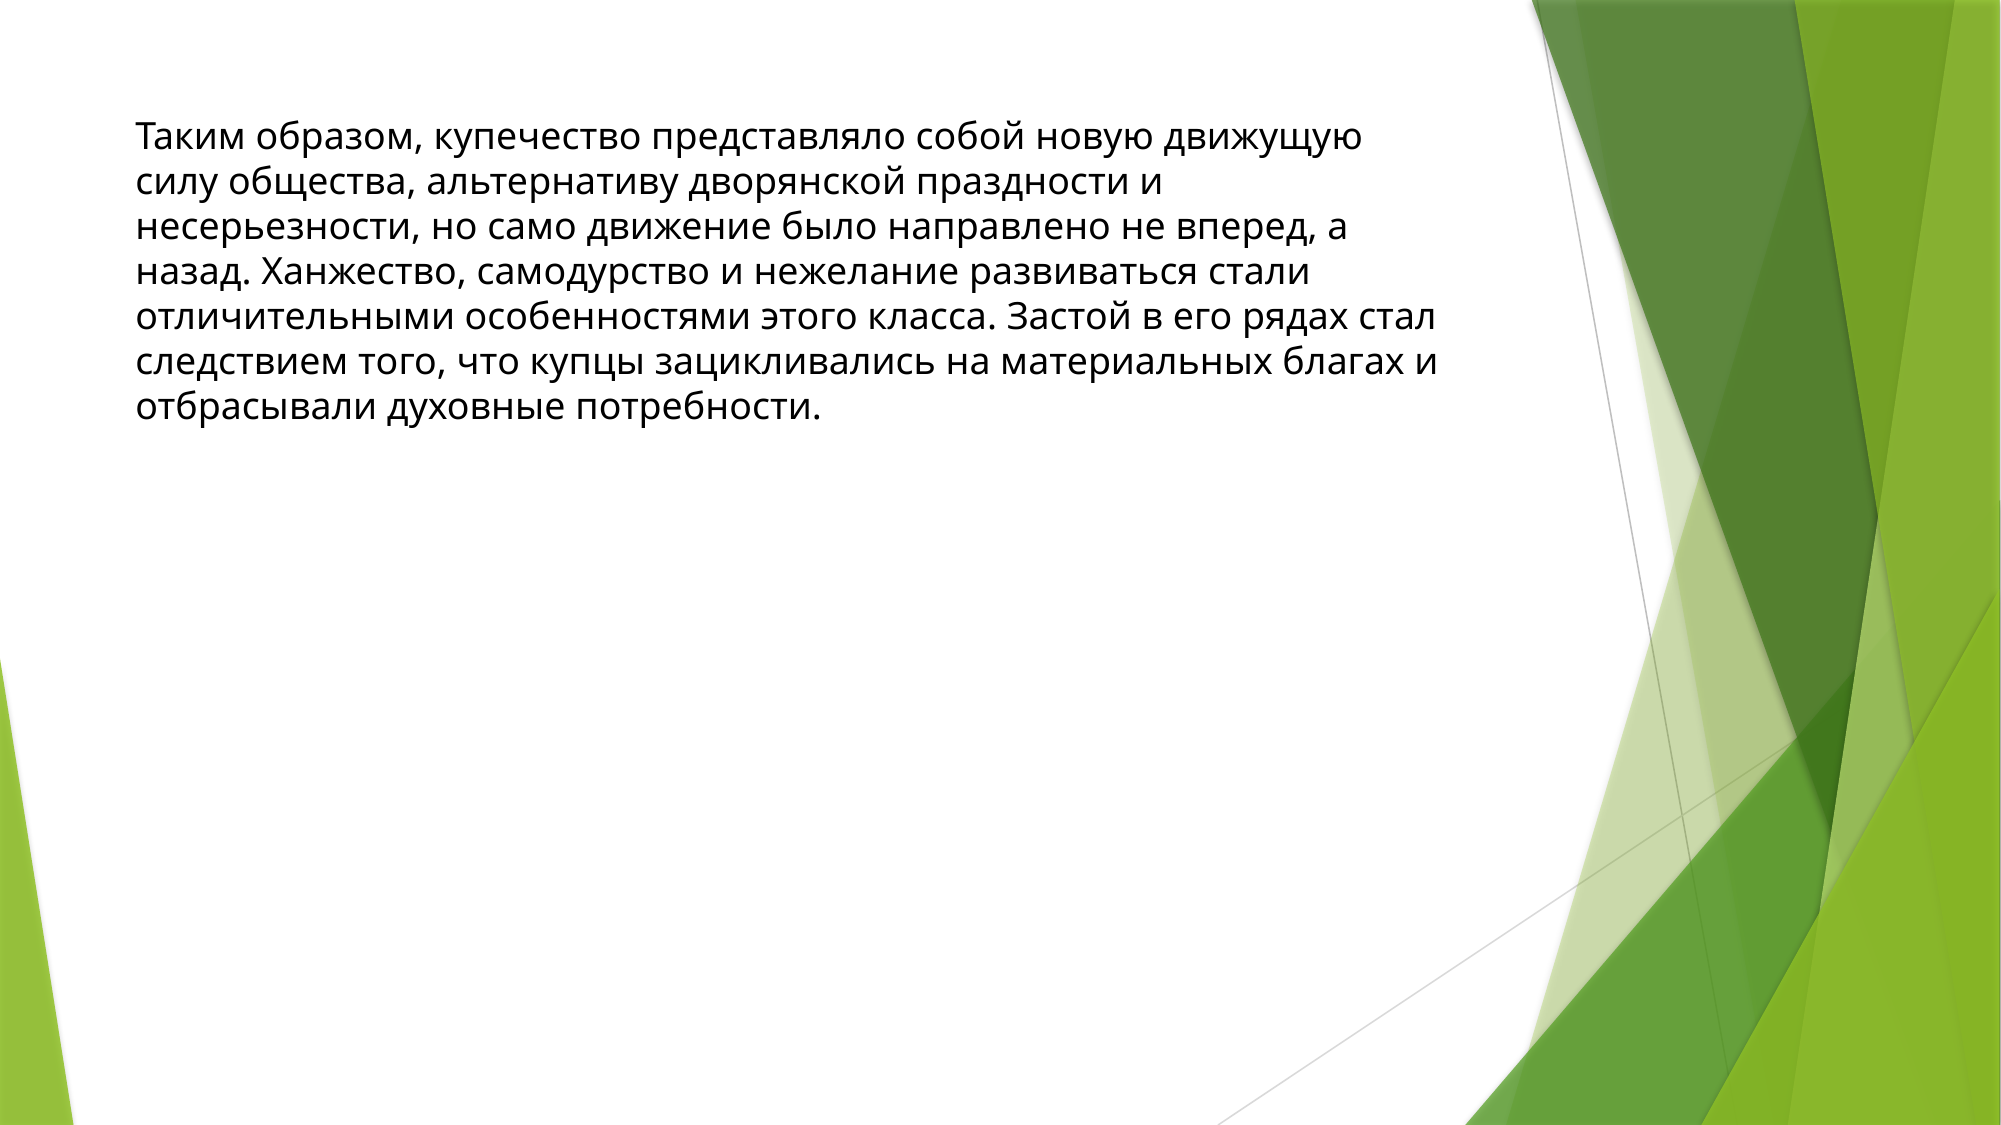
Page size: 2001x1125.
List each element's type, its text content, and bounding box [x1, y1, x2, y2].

text_box Таким образом, купечество представляло собой новую движущую силу общества, альтернативу дворянской праздности и несерьезности, но само движение было направлено не вперед, а назад. Ханжество, самодурство и нежелание развиваться стали отличительными особенностями этого класса. Застой в его рядах стал следствием того, что купцы зацикливались на материальных благах и отбрасывали духовные потребности. [120, 104, 1466, 435]
